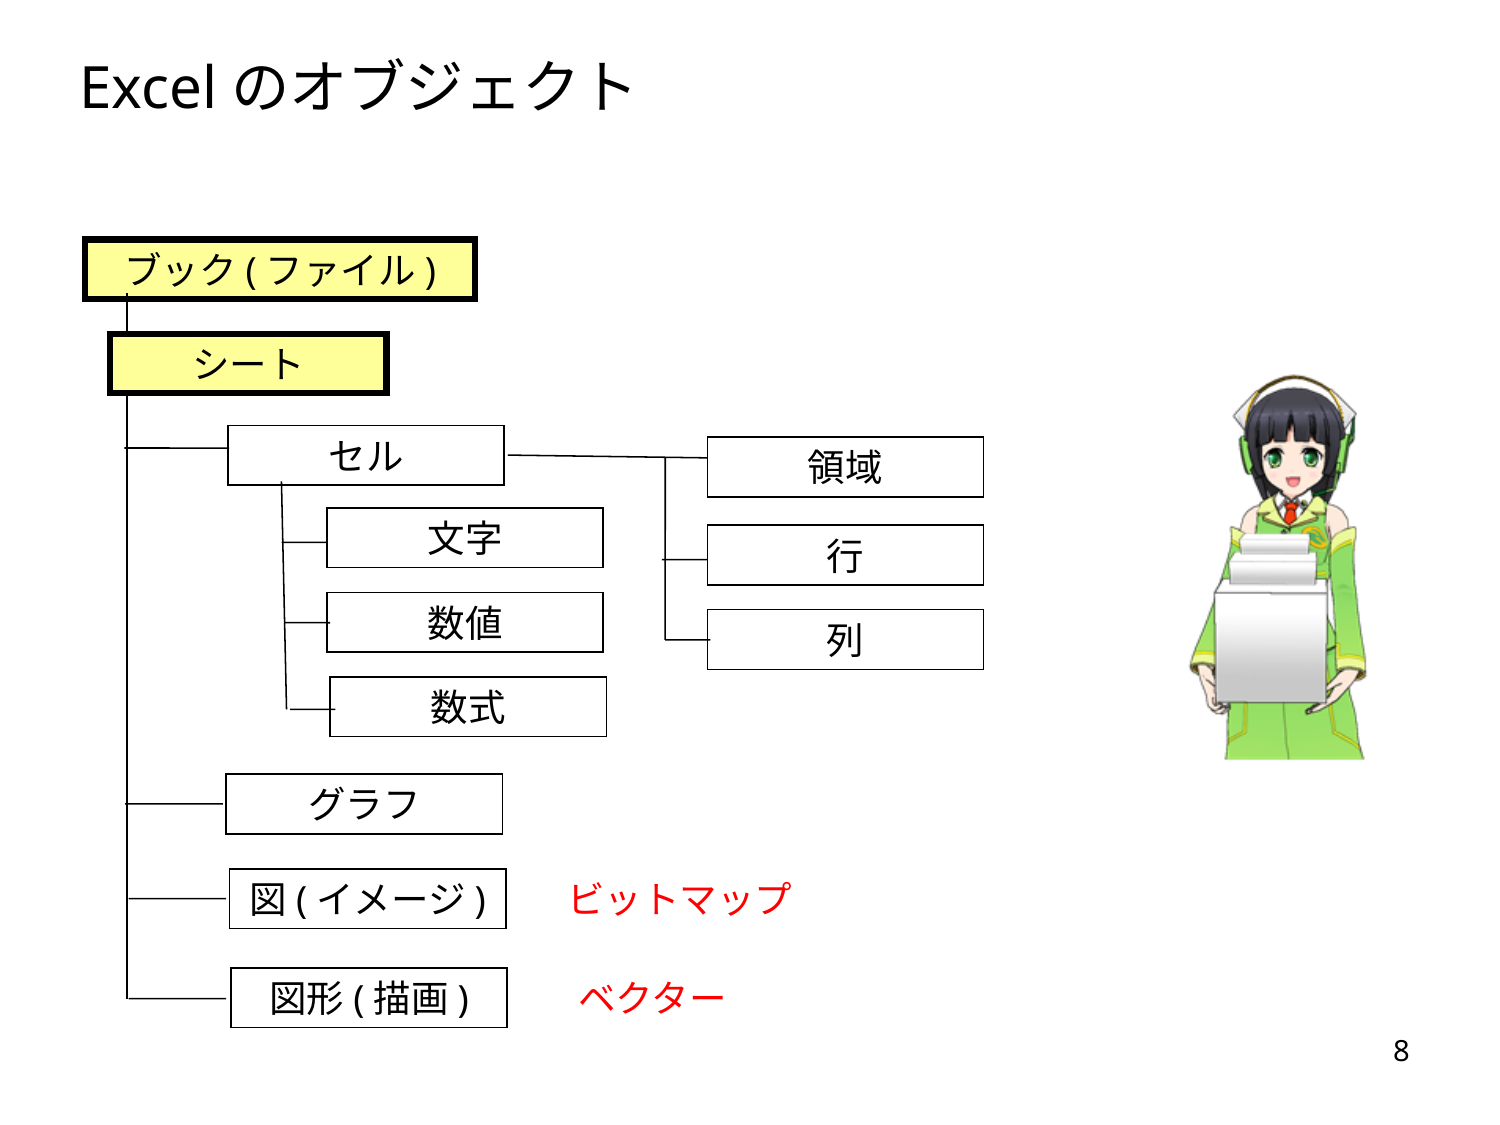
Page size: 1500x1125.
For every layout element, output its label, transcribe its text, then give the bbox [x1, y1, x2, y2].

text_box 図(イメージ) [229, 868, 506, 929]
text_box セル [227, 425, 505, 486]
text_box ブック(ファイル) [85, 239, 475, 300]
text_box 行 [707, 525, 984, 585]
text_box 図形(描画) [230, 967, 508, 1028]
picture [1162, 359, 1393, 782]
slide_number 8 [1074, 1024, 1425, 1103]
text_box ベクター [563, 967, 900, 1028]
text_box シート [110, 333, 387, 394]
text_box 列 [707, 609, 984, 670]
text_box 領域 [707, 437, 984, 497]
text_box ビットマップ [552, 868, 889, 929]
text_box グラフ [226, 774, 503, 834]
text_box 数値 [326, 592, 604, 653]
text_box Excelのオブジェクト [64, 43, 1367, 128]
text_box 文字 [326, 507, 604, 568]
text_box 数式 [330, 676, 607, 737]
